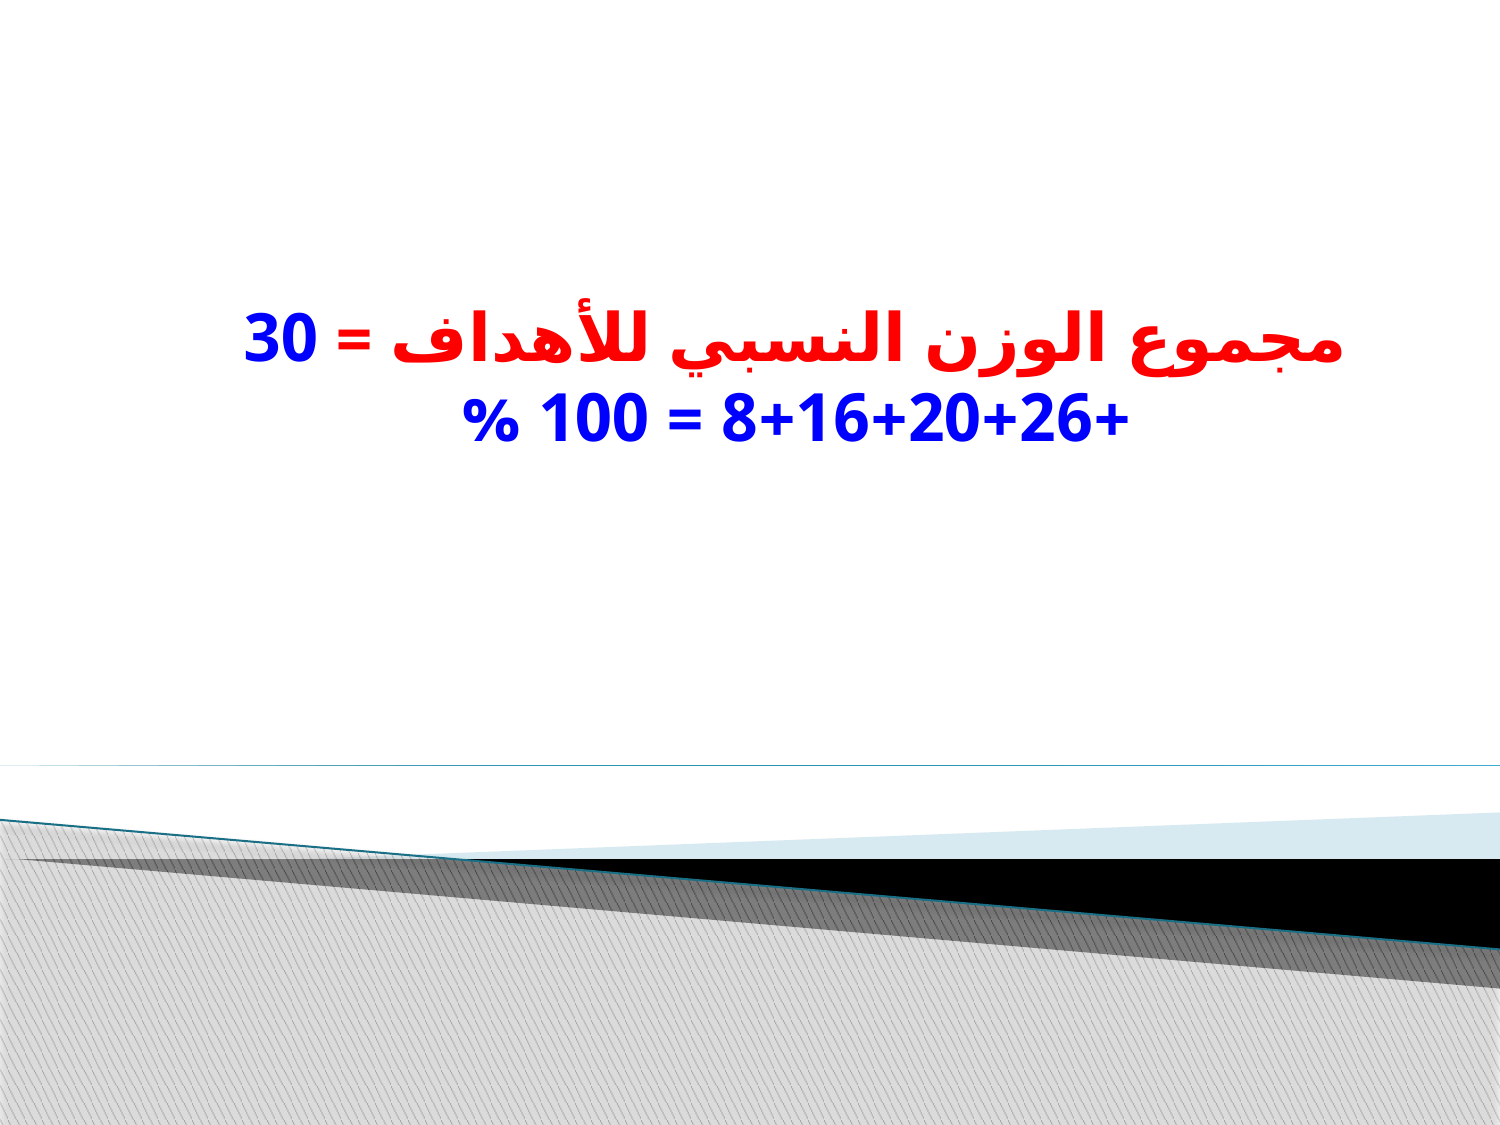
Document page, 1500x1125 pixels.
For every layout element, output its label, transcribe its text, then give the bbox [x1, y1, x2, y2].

text_box مجموع الوزن النسبي للأهداف = 30 +26+20+16+8 = 100 % [224, 287, 1368, 463]
picture [5, 859, 1500, 989]
